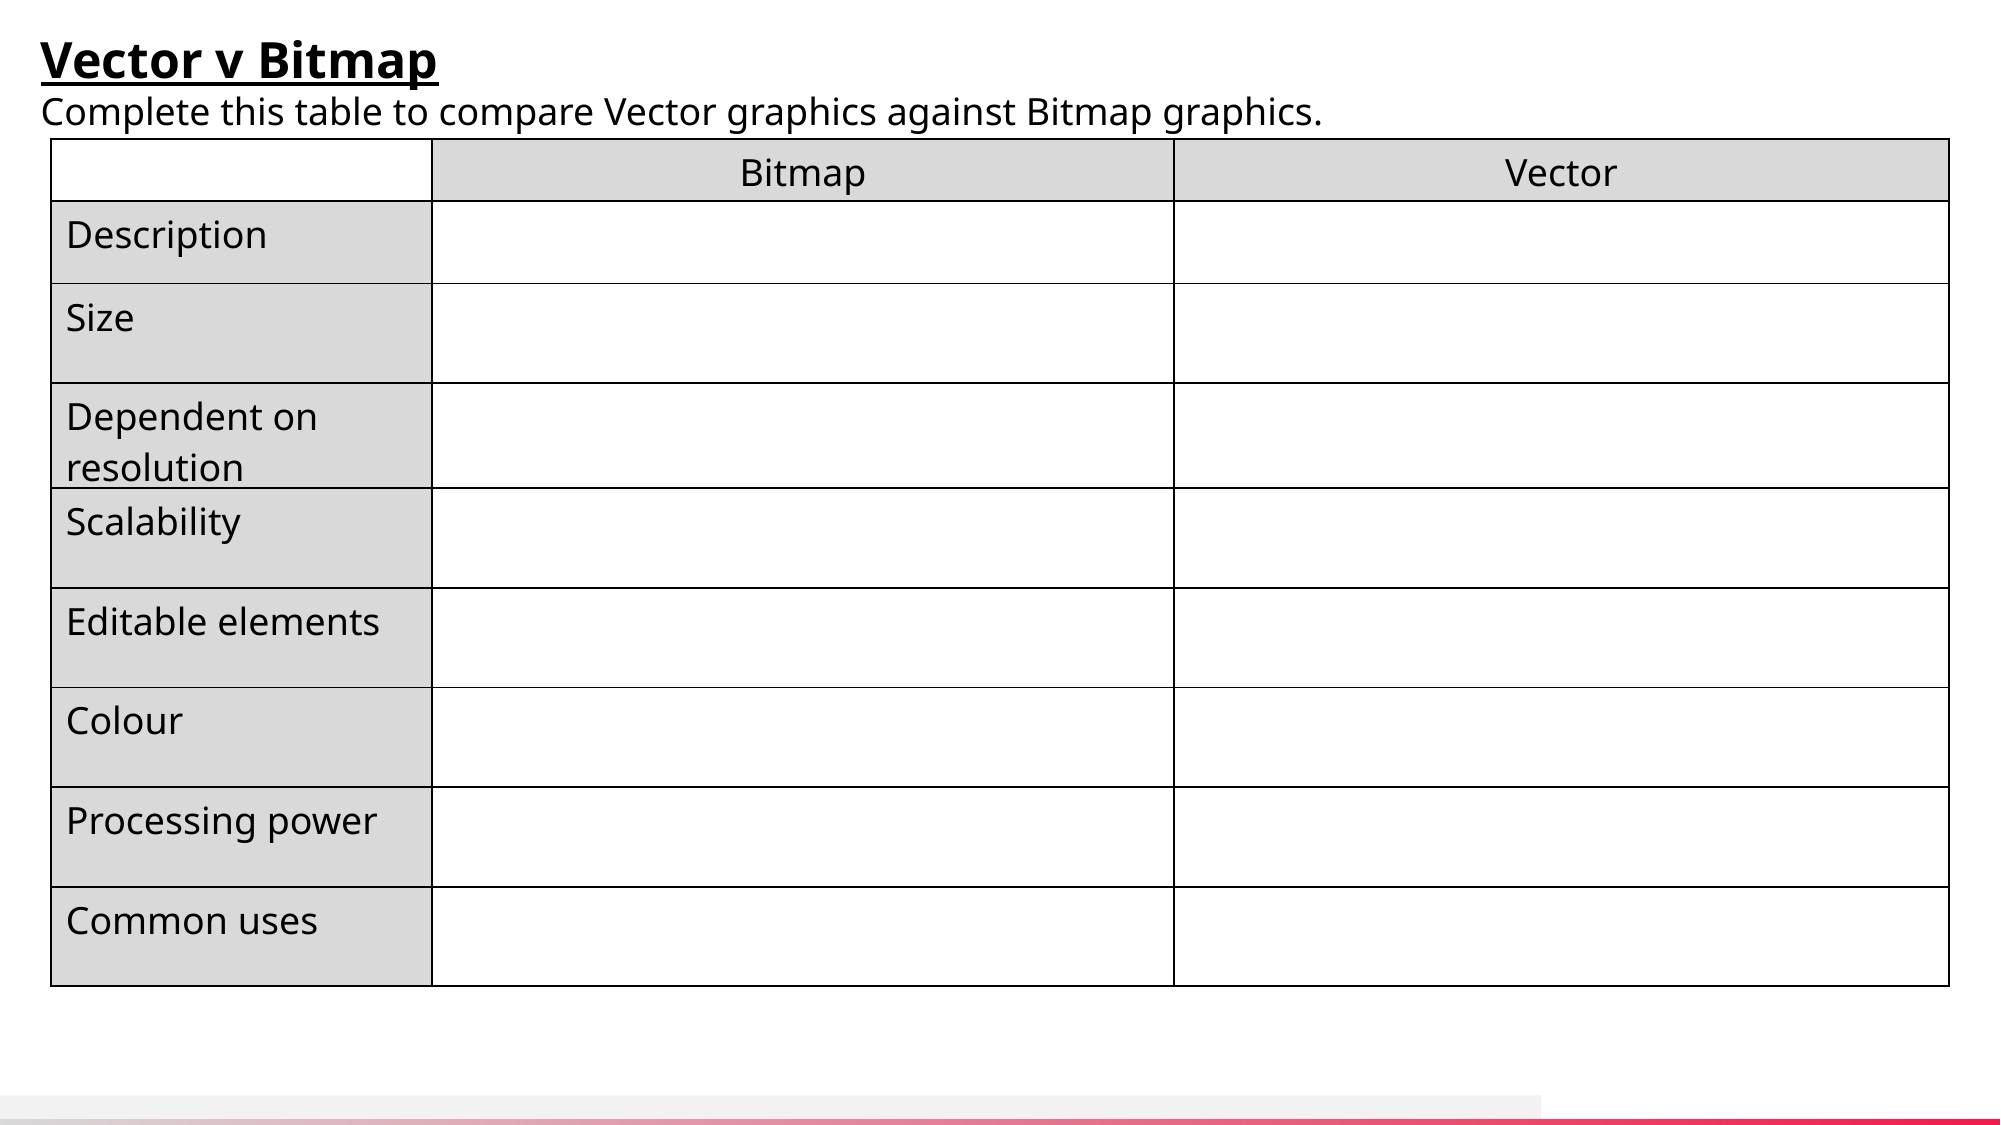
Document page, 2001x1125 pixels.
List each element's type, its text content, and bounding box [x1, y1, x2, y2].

table_cell [433, 688, 1173, 786]
table_cell Colour [52, 688, 431, 786]
table_cell [433, 888, 1173, 985]
text_box Vector v Bitmap Complete this table to compare Vector graphics against Bitmap graphics. [25, 21, 1981, 141]
table_cell [433, 202, 1173, 283]
table_cell [433, 788, 1173, 886]
table_cell Size [52, 284, 431, 382]
table_cell [1175, 589, 1948, 687]
table_cell [433, 589, 1173, 687]
table_cell [433, 489, 1173, 587]
table_header Vector [1175, 140, 1948, 200]
table_cell [1175, 688, 1948, 786]
table_cell [1175, 202, 1948, 283]
table_cell [1175, 888, 1948, 985]
table_cell [1175, 384, 1948, 487]
table_cell Description [52, 202, 431, 283]
table_cell [433, 384, 1173, 487]
table_cell [1175, 788, 1948, 886]
table_cell [1175, 284, 1948, 382]
table_cell [433, 284, 1173, 382]
table_header Bitmap [433, 140, 1173, 200]
table_cell [1175, 489, 1948, 587]
table_cell Processing power [52, 788, 431, 886]
table_cell Scalability [52, 489, 431, 587]
table_cell Editable elements [52, 589, 431, 687]
table_cell Common uses [52, 888, 431, 985]
table_header [52, 140, 431, 200]
table_cell Dependent on resolution [52, 384, 431, 487]
